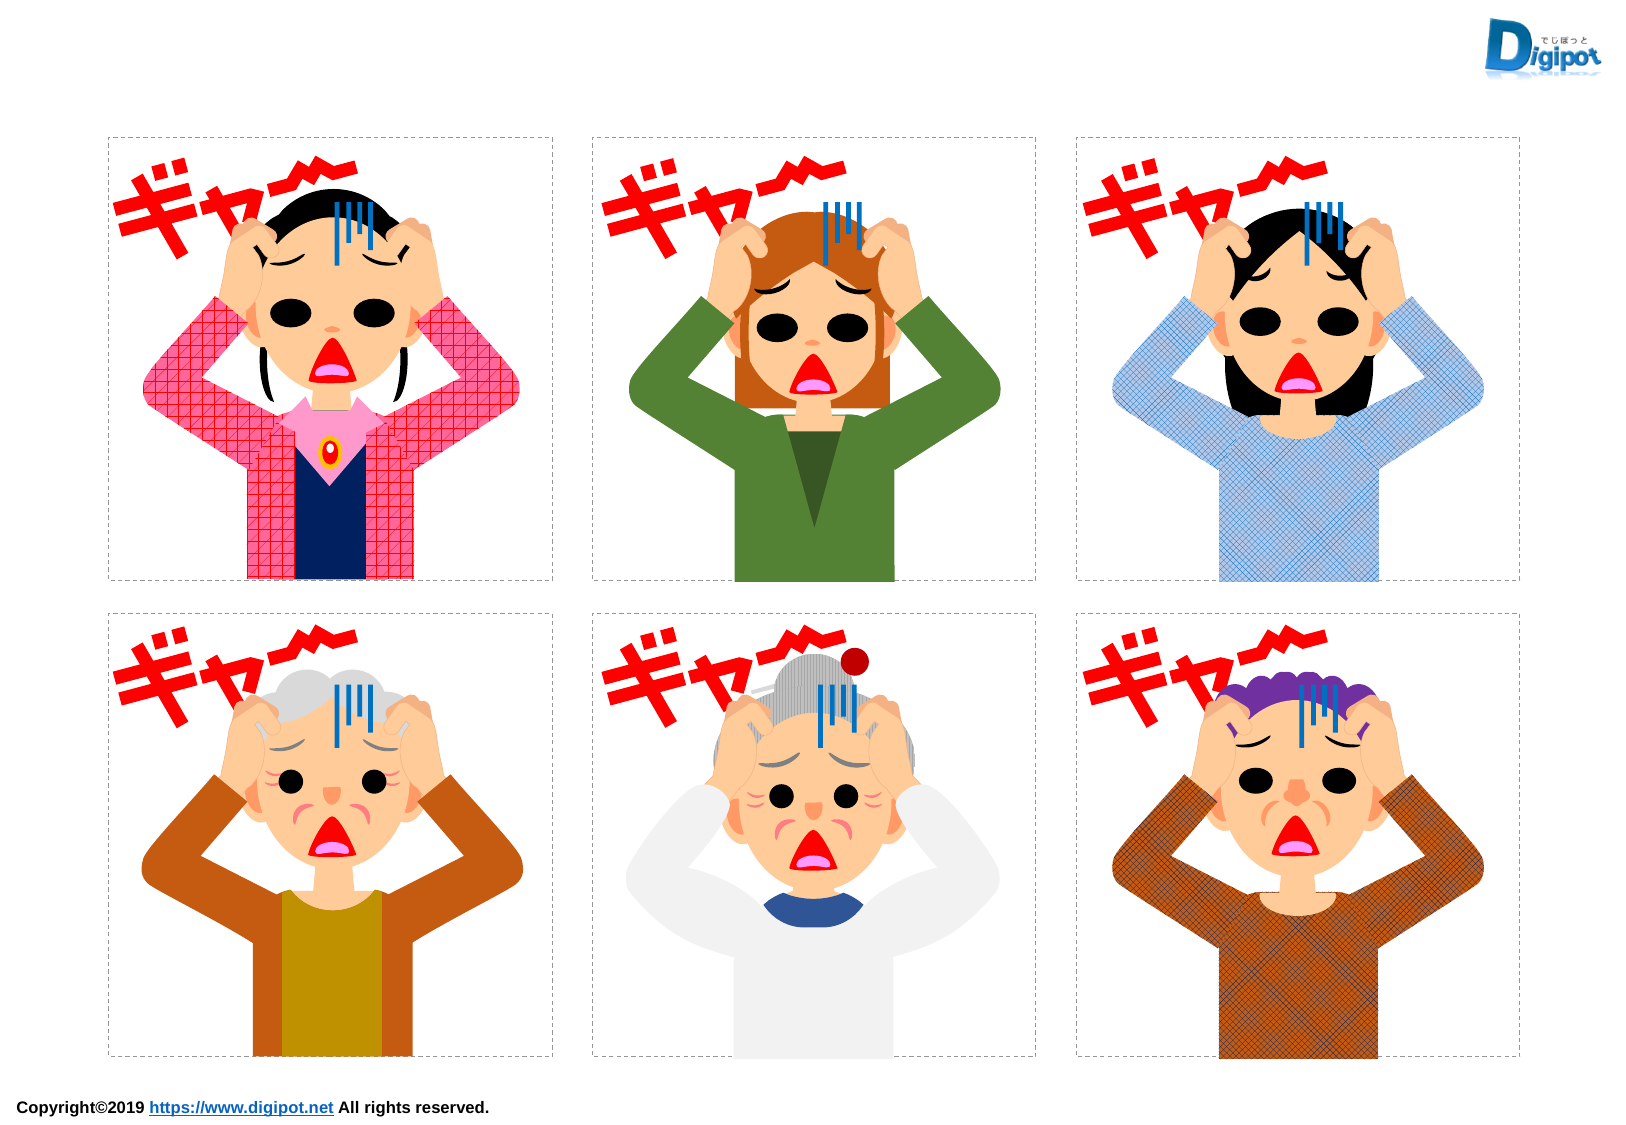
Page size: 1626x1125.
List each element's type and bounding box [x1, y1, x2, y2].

text_box [603, 614, 988, 1060]
picture [1485, 18, 1602, 82]
text_box [603, 145, 988, 583]
text_box [114, 145, 508, 580]
text_box [114, 614, 509, 1057]
text_box [1084, 614, 1472, 1060]
text_box [1084, 145, 1472, 583]
